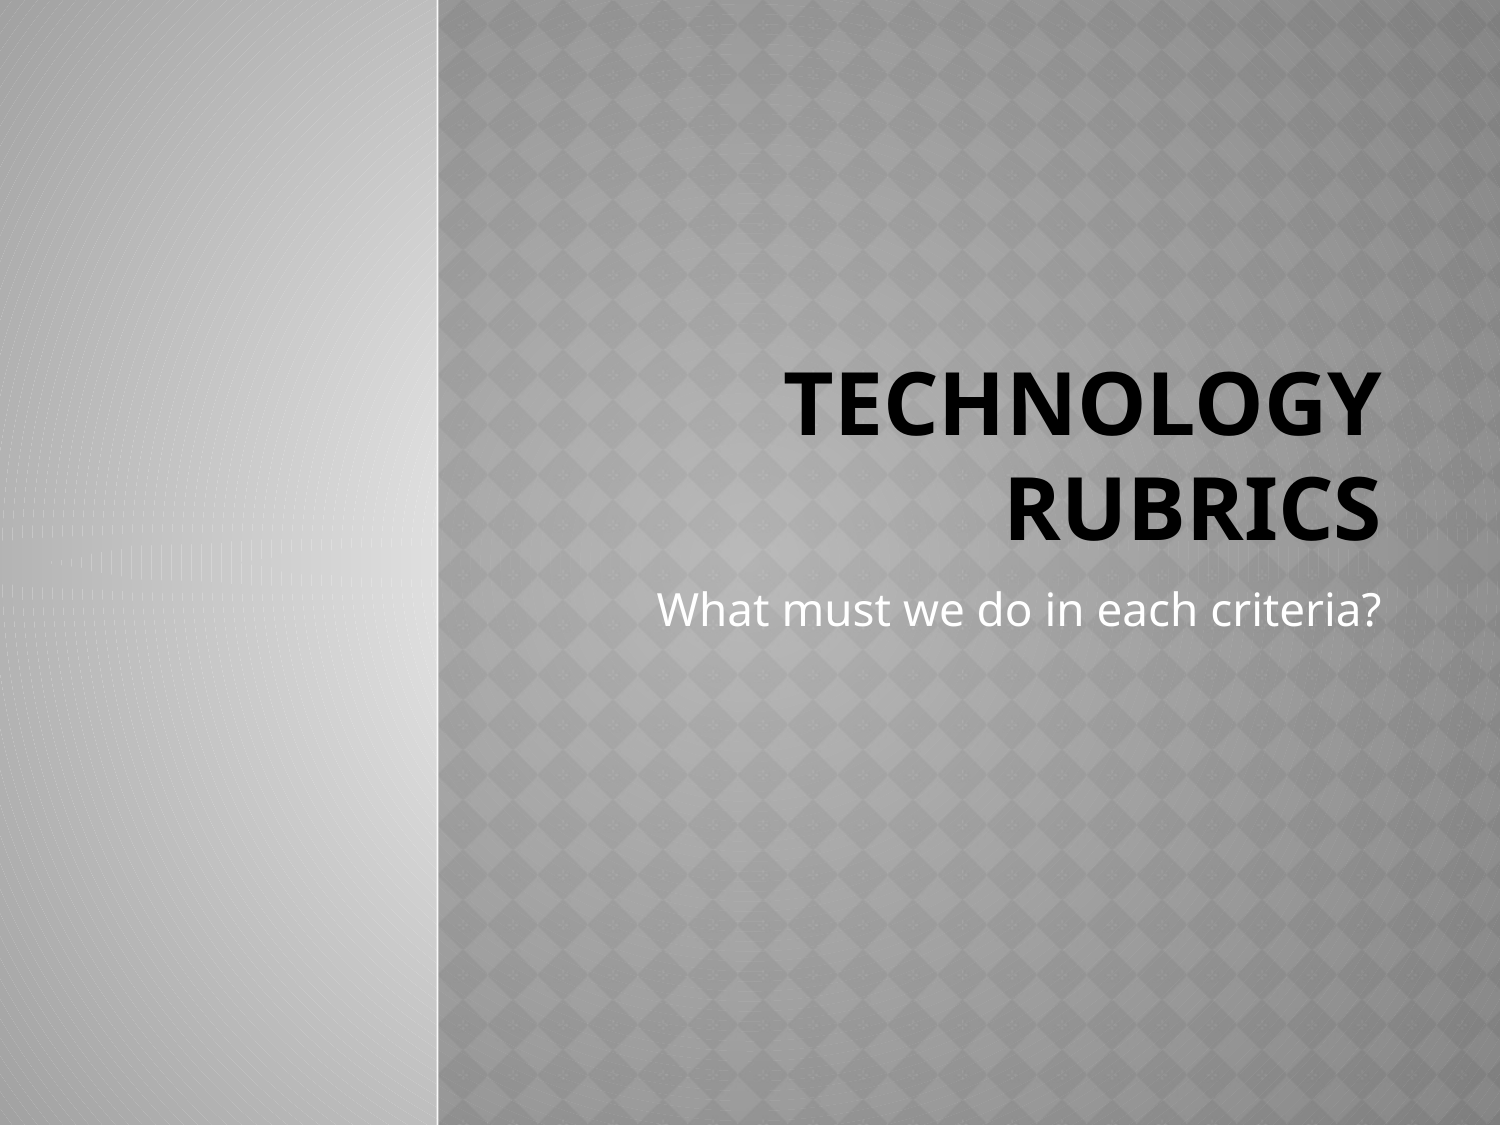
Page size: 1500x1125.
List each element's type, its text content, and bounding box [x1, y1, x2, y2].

title Technology rubrics [552, 87, 1390, 558]
subtitle What must we do in each criteria? [550, 580, 1390, 762]
